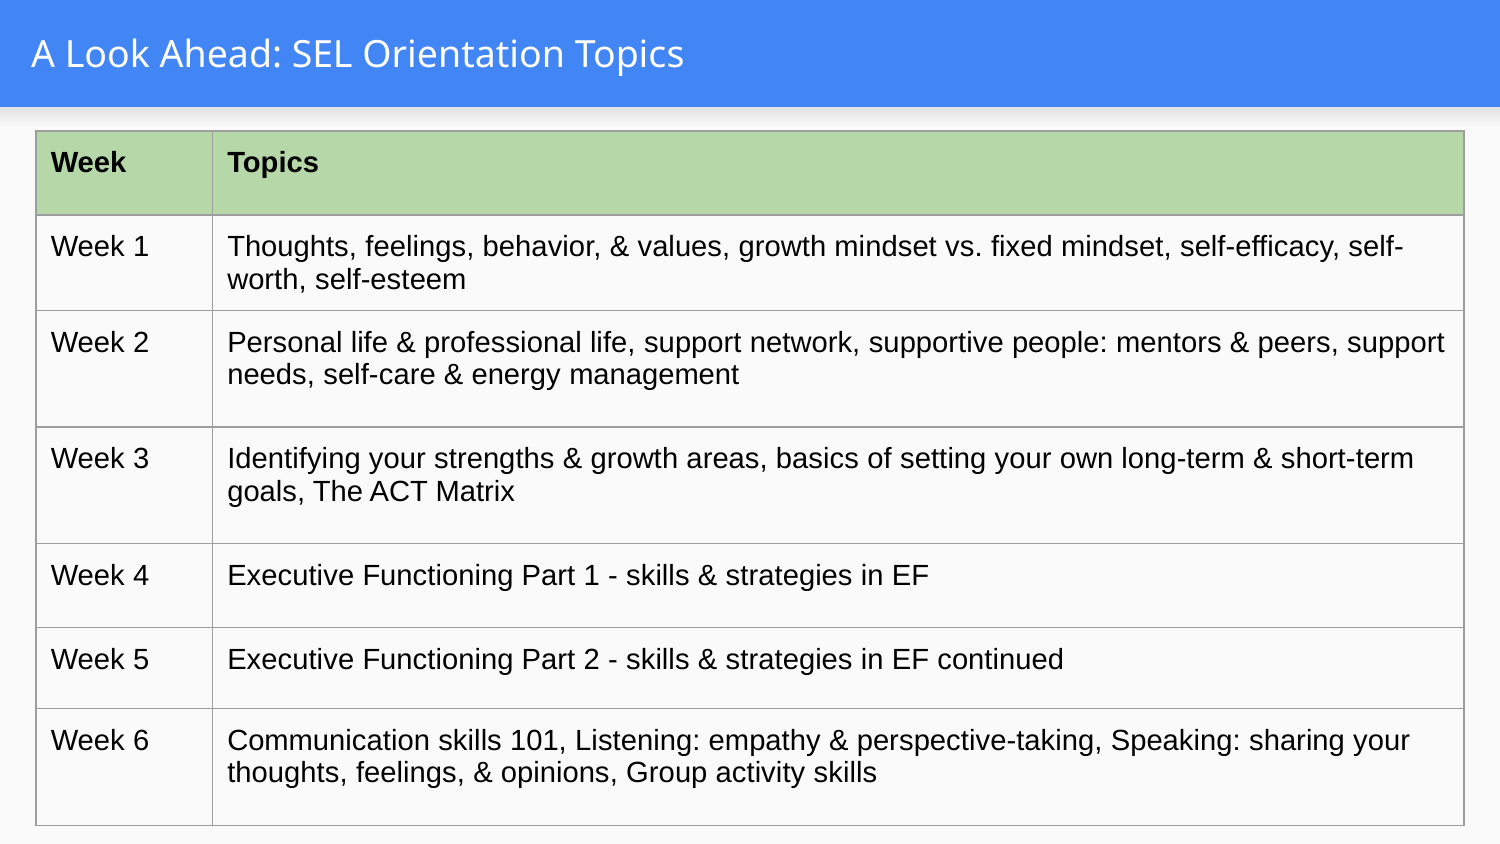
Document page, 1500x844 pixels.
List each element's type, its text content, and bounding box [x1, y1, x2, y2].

table_cell Thoughts, feelings, behavior, & values, growth mindset vs. fixed mindset, self-efficacy, self-worth, self-esteem [213, 216, 1463, 310]
title A Look Ahead: SEL Orientation Topics [16, 2, 1464, 102]
table_cell Week 4 [37, 544, 212, 627]
table_cell Executive Functioning Part 2 - skills & strategies in EF continued [213, 628, 1463, 708]
table_cell Week 3 [37, 428, 212, 543]
table_cell Communication skills 101, Listening: empathy & perspective-taking, Speaking: sharing your thoughts, feelings, & opinions, Group activity skills [213, 709, 1463, 825]
table_cell Week 1 [37, 216, 212, 310]
table_cell Executive Functioning Part 1 - skills & strategies in EF [213, 544, 1463, 627]
table_cell Week 2 [37, 311, 212, 426]
table_header Week [37, 132, 212, 214]
table_cell Personal life & professional life, support network, supportive people: mentors & peers, support needs, self-care & energy management [213, 311, 1463, 426]
table_header Topics [213, 132, 1463, 214]
table_cell Week 6 [37, 709, 212, 825]
table_cell Week 5 [37, 628, 212, 708]
table_cell Identifying your strengths & growth areas, basics of setting your own long-term & short-term goals, The ACT Matrix [213, 428, 1463, 543]
